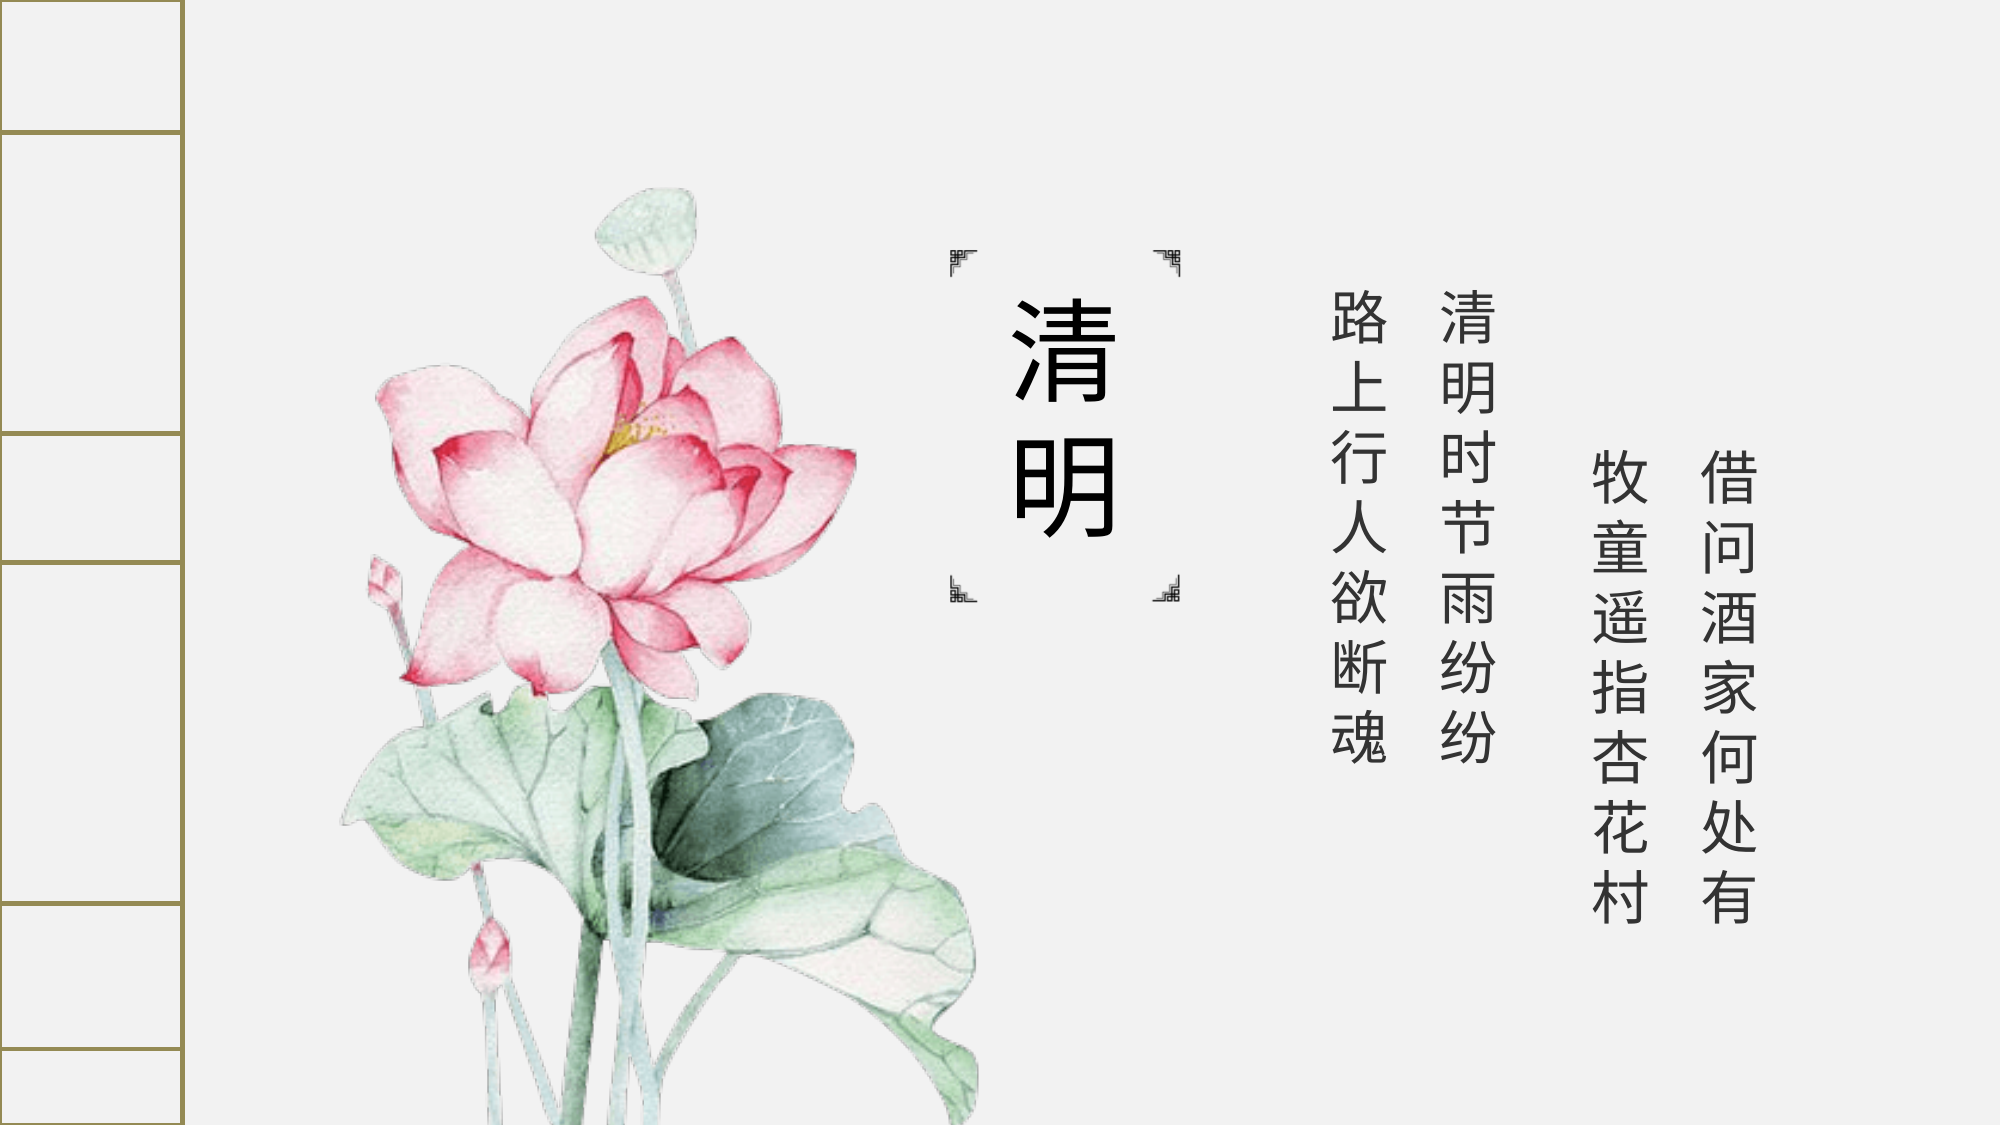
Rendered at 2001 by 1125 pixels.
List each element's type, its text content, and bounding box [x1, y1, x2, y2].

text_box 清明时节雨纷纷 [1424, 273, 1502, 779]
picture [276, 187, 1234, 1125]
text_box [0, 0, 184, 1125]
text_box 牧童遥指杏花村 [1576, 433, 1653, 939]
text_box 路上行人欲断魂 [1315, 273, 1392, 779]
text_box 借问酒家何处有 [1685, 433, 1762, 939]
